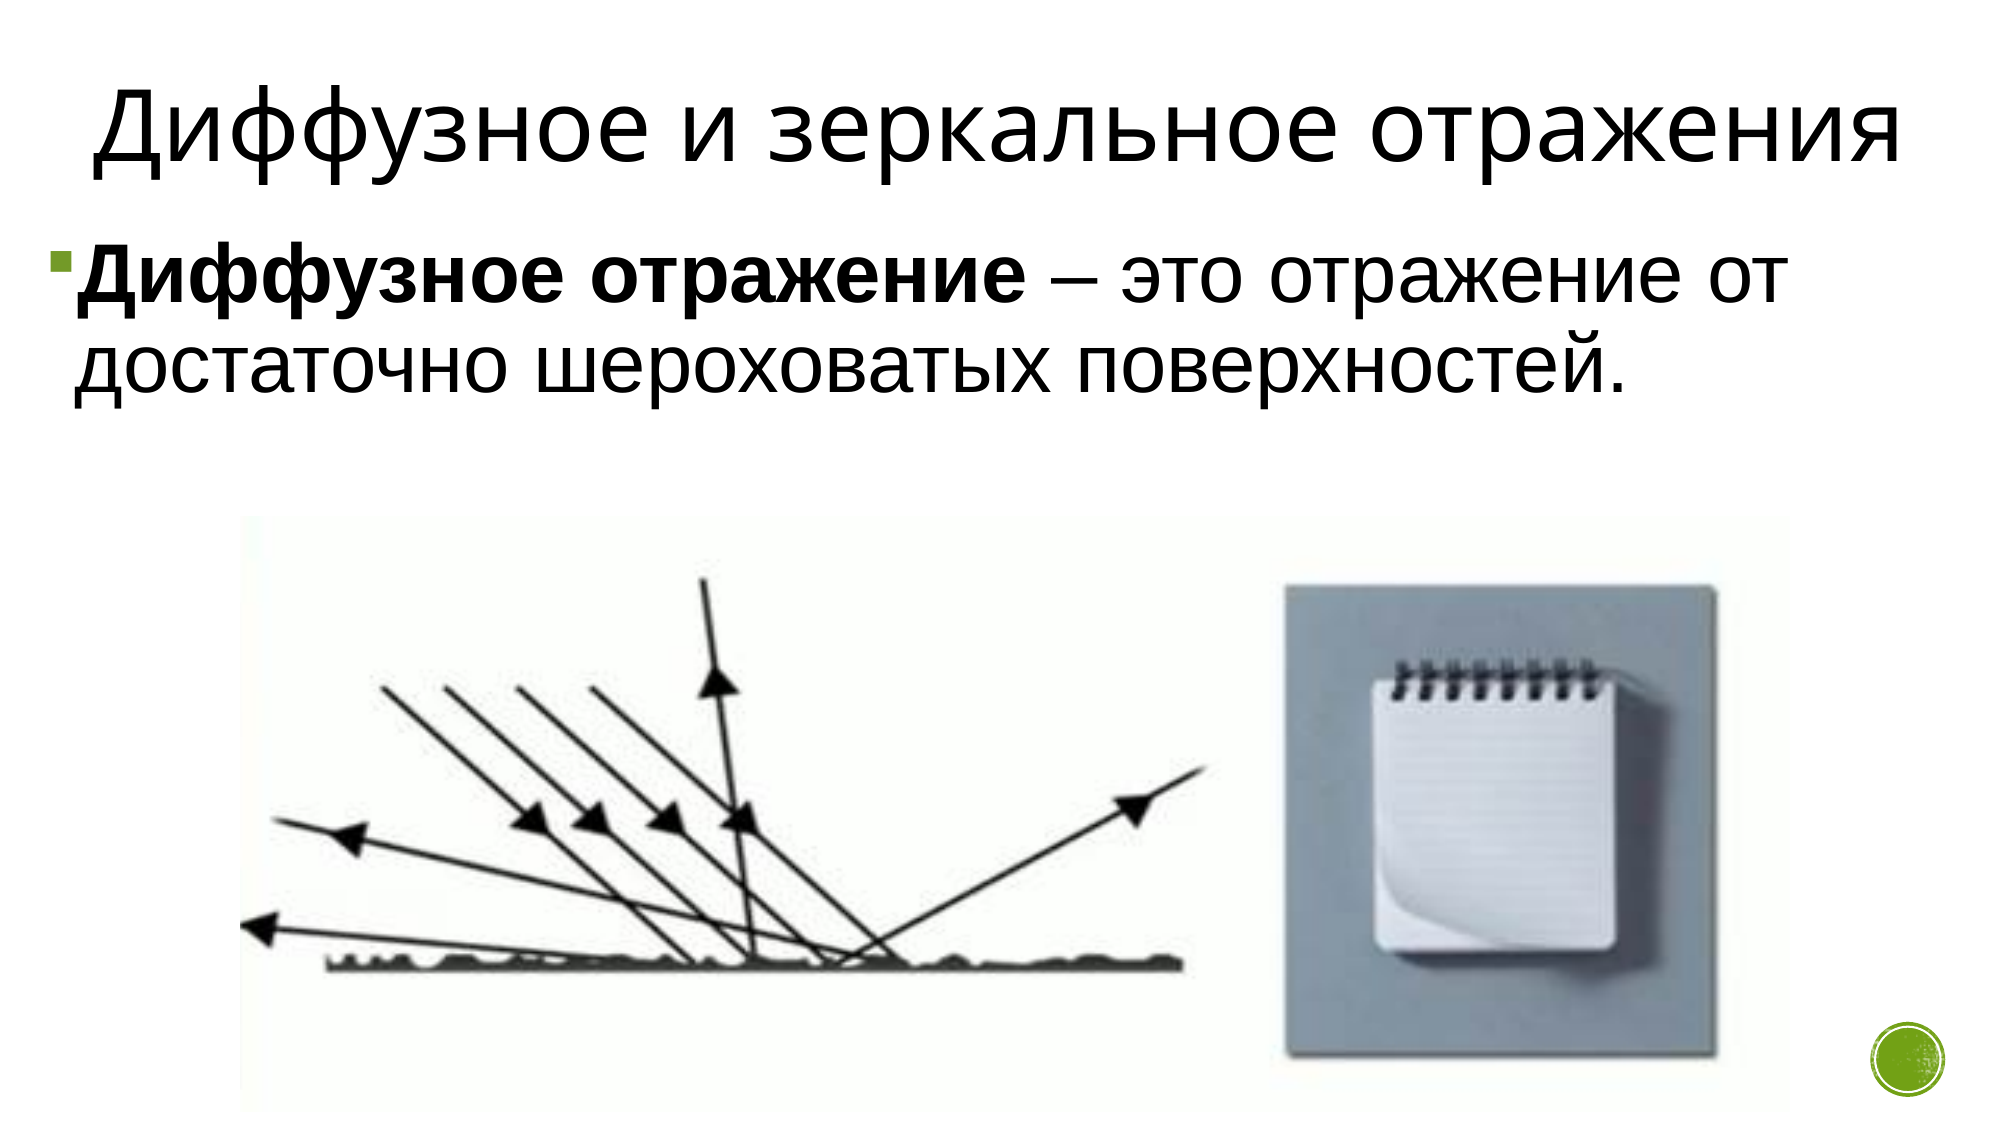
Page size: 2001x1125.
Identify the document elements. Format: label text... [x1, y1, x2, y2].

title Диффузное и зеркальное отражения [0, 0, 2000, 258]
list Диффузное отражение – это отражение от достаточно шероховатых поверхностей. [29, 223, 2000, 888]
picture [240, 516, 1789, 1111]
